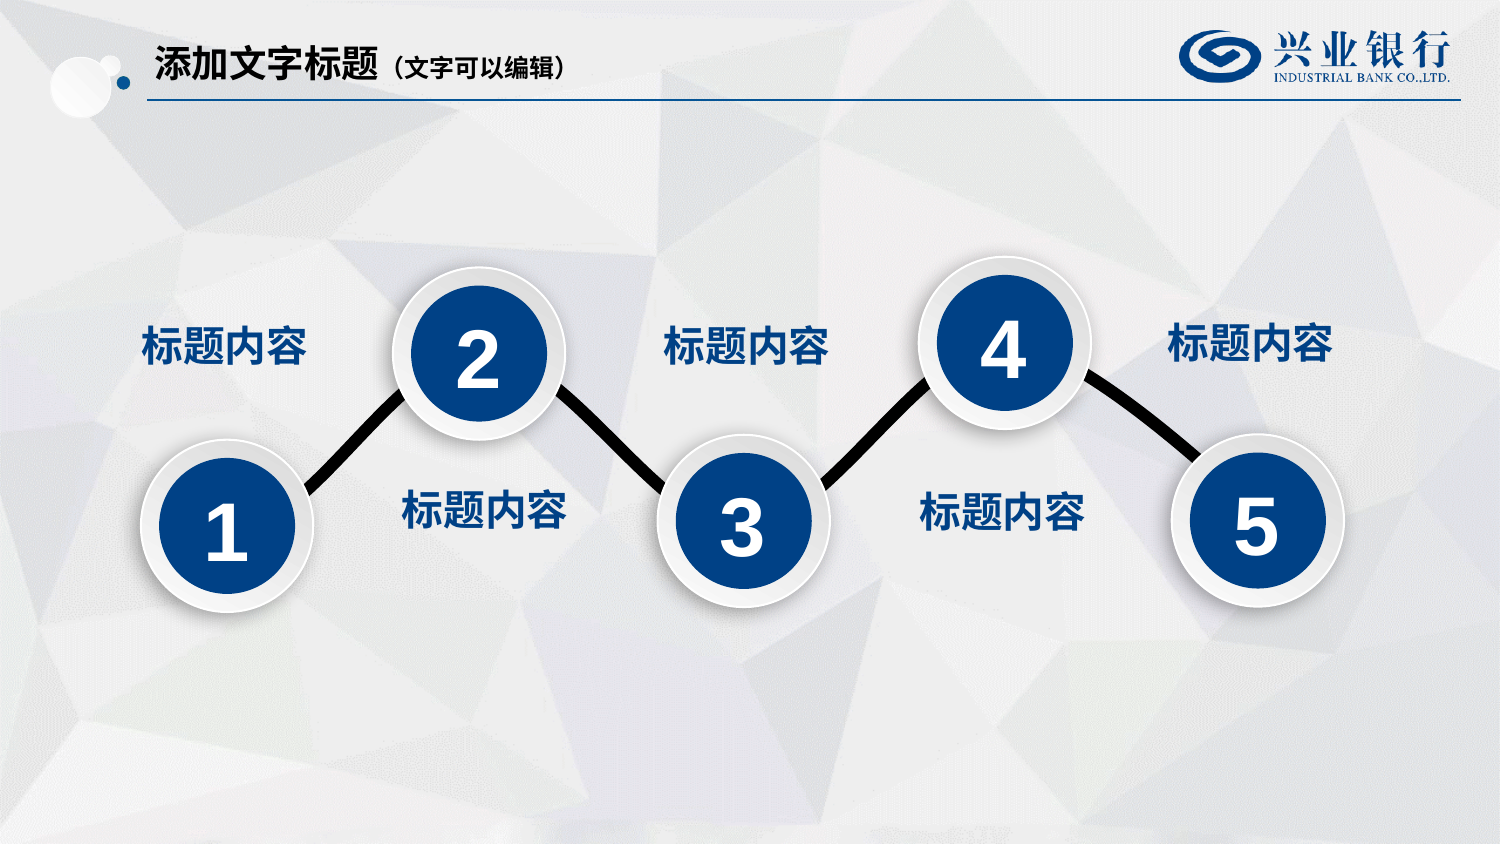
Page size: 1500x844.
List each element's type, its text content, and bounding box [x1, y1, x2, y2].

text_box 标题内容 [1104, 308, 1399, 374]
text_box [140, 439, 314, 613]
text_box 标题内容 [600, 311, 894, 377]
text_box [318, 399, 651, 527]
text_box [1171, 434, 1345, 607]
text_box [392, 267, 566, 440]
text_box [657, 434, 831, 608]
text_box [835, 380, 1169, 522]
text_box 添加文字标题（文字可以编辑） [142, 34, 719, 91]
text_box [918, 256, 1092, 430]
text_box 标题内容 [337, 476, 632, 542]
text_box 标题内容 [78, 312, 372, 378]
picture [0, 0, 1500, 844]
text_box 标题内容 [856, 478, 1151, 544]
